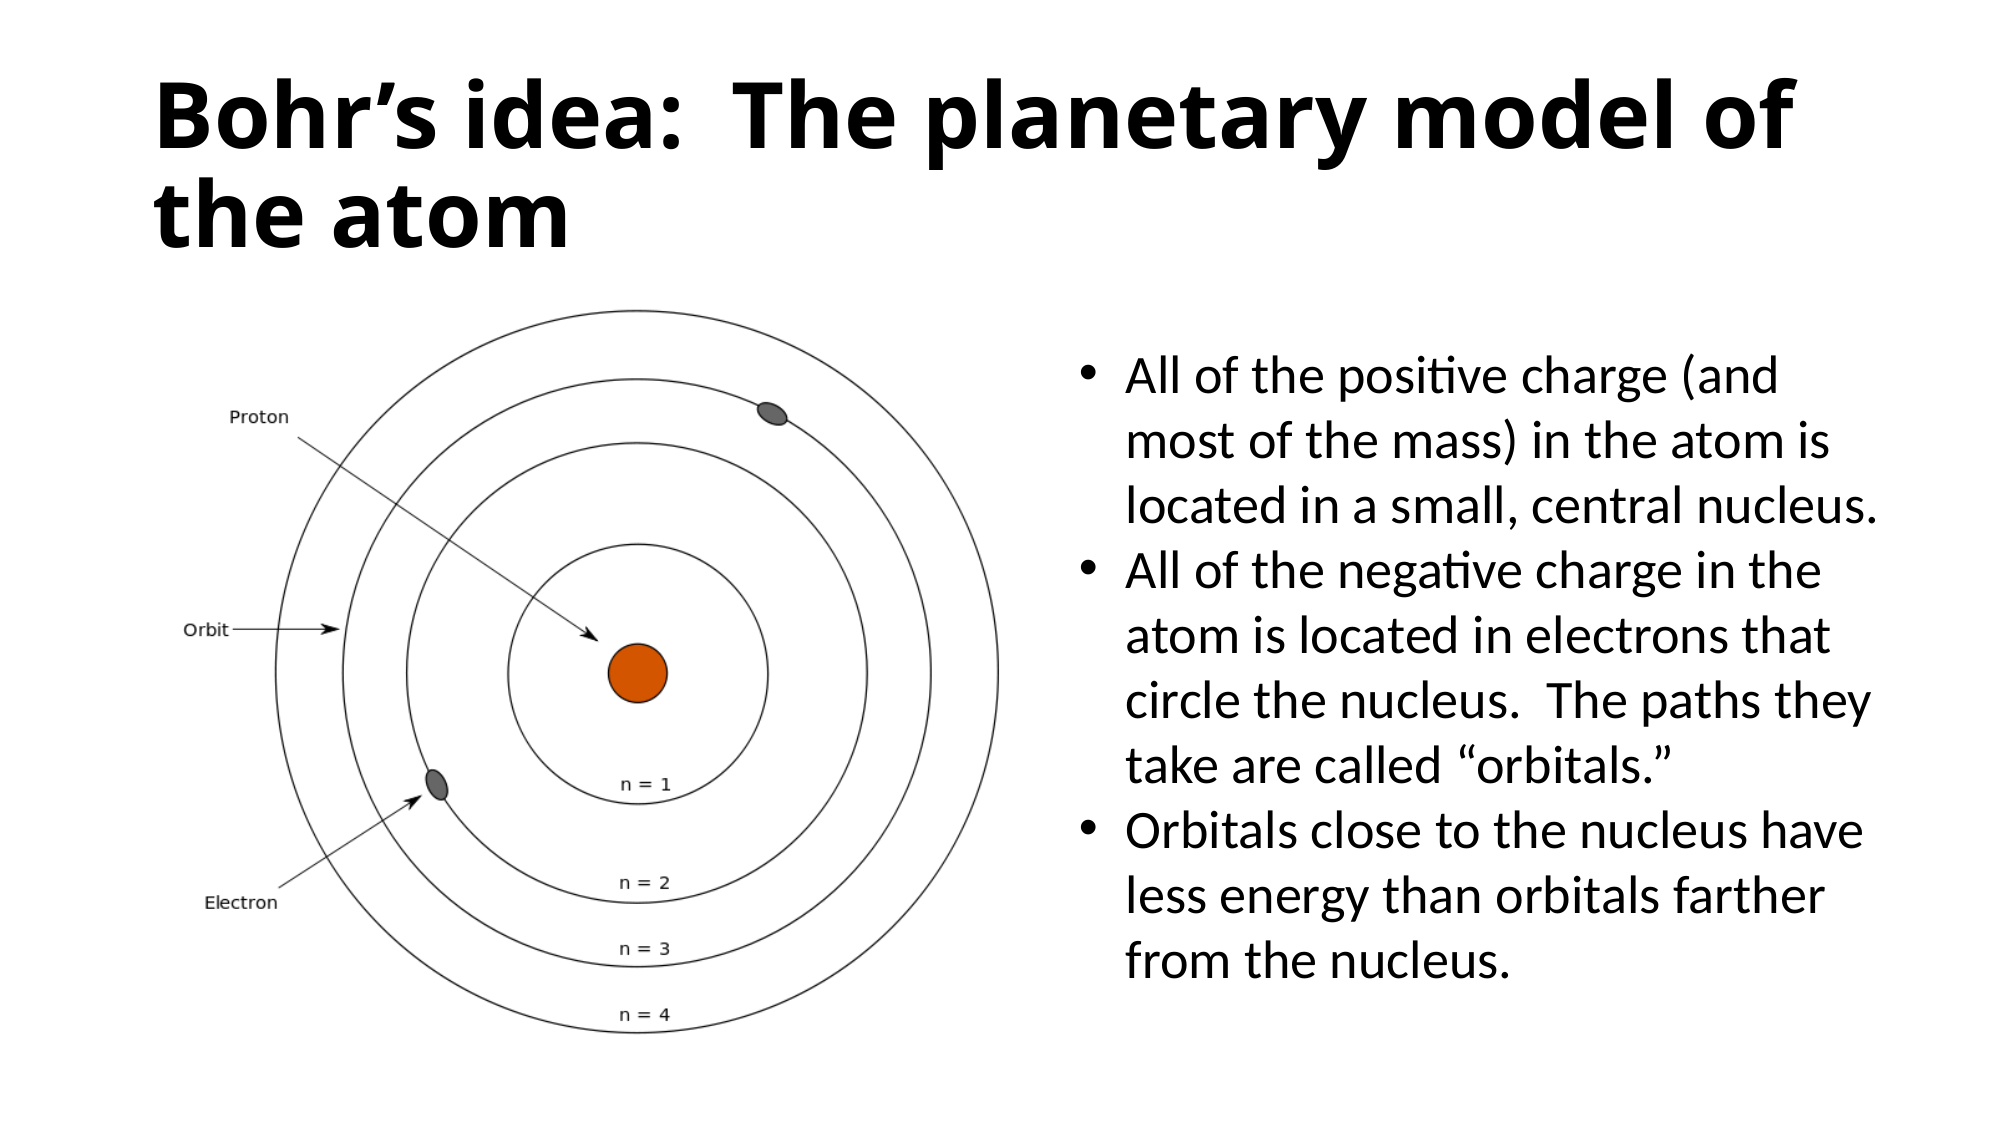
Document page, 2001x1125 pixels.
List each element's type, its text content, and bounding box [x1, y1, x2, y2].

picture [172, 295, 1014, 1041]
text_box All of the positive charge (and most of the mass) in the atom is located in a small, central nucleus. All of the negative charge in the atom is located in electrons that circle the nucleus. The paths they take are called “orbitals.” Orbitals close to the nucleus have less energy than orbitals farther from the nucleus. [1063, 332, 1906, 997]
title Bohr’s idea: The planetary model of the atom [137, 59, 1863, 278]
